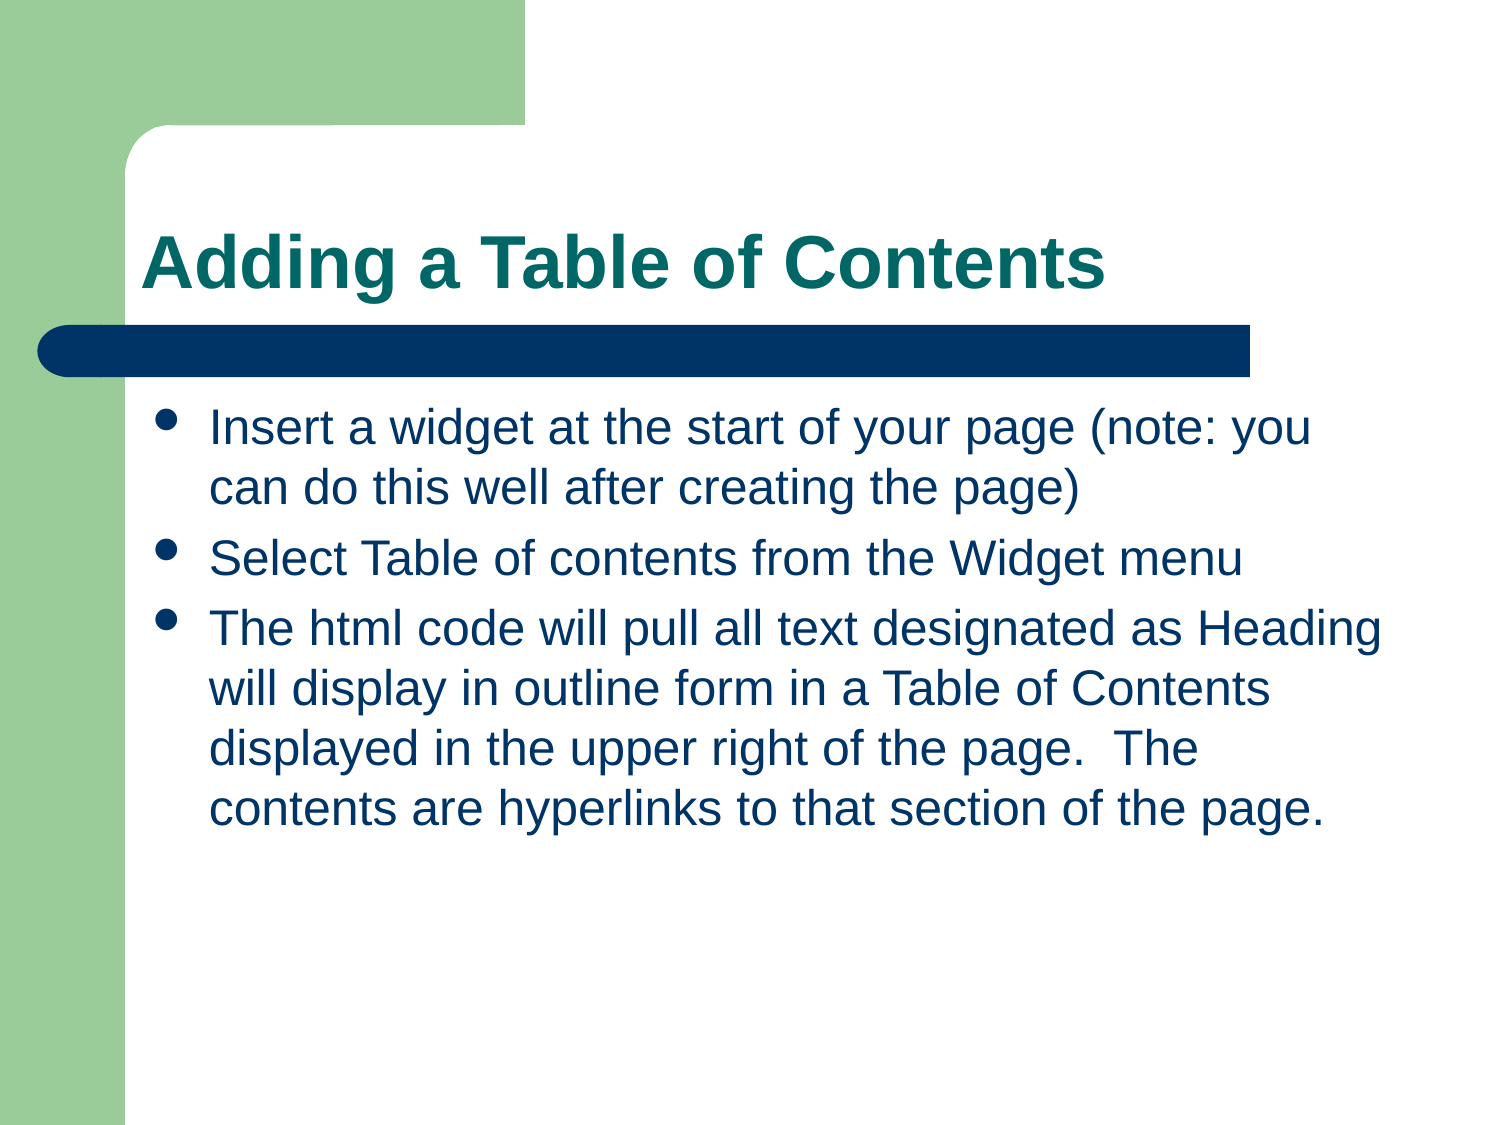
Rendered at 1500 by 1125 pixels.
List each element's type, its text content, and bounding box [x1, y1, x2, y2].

list Insert a widget at the start of your page (note: you can do this well after creating the page) Select Table of contents from the Widget menu The html code will pull all text designated as Heading will display in outline form in a Table of Contents displayed in the upper right of the page. The contents are hyperlinks to that section of the page. [137, 387, 1400, 999]
title Adding a Table of Contents [124, 124, 1426, 313]
